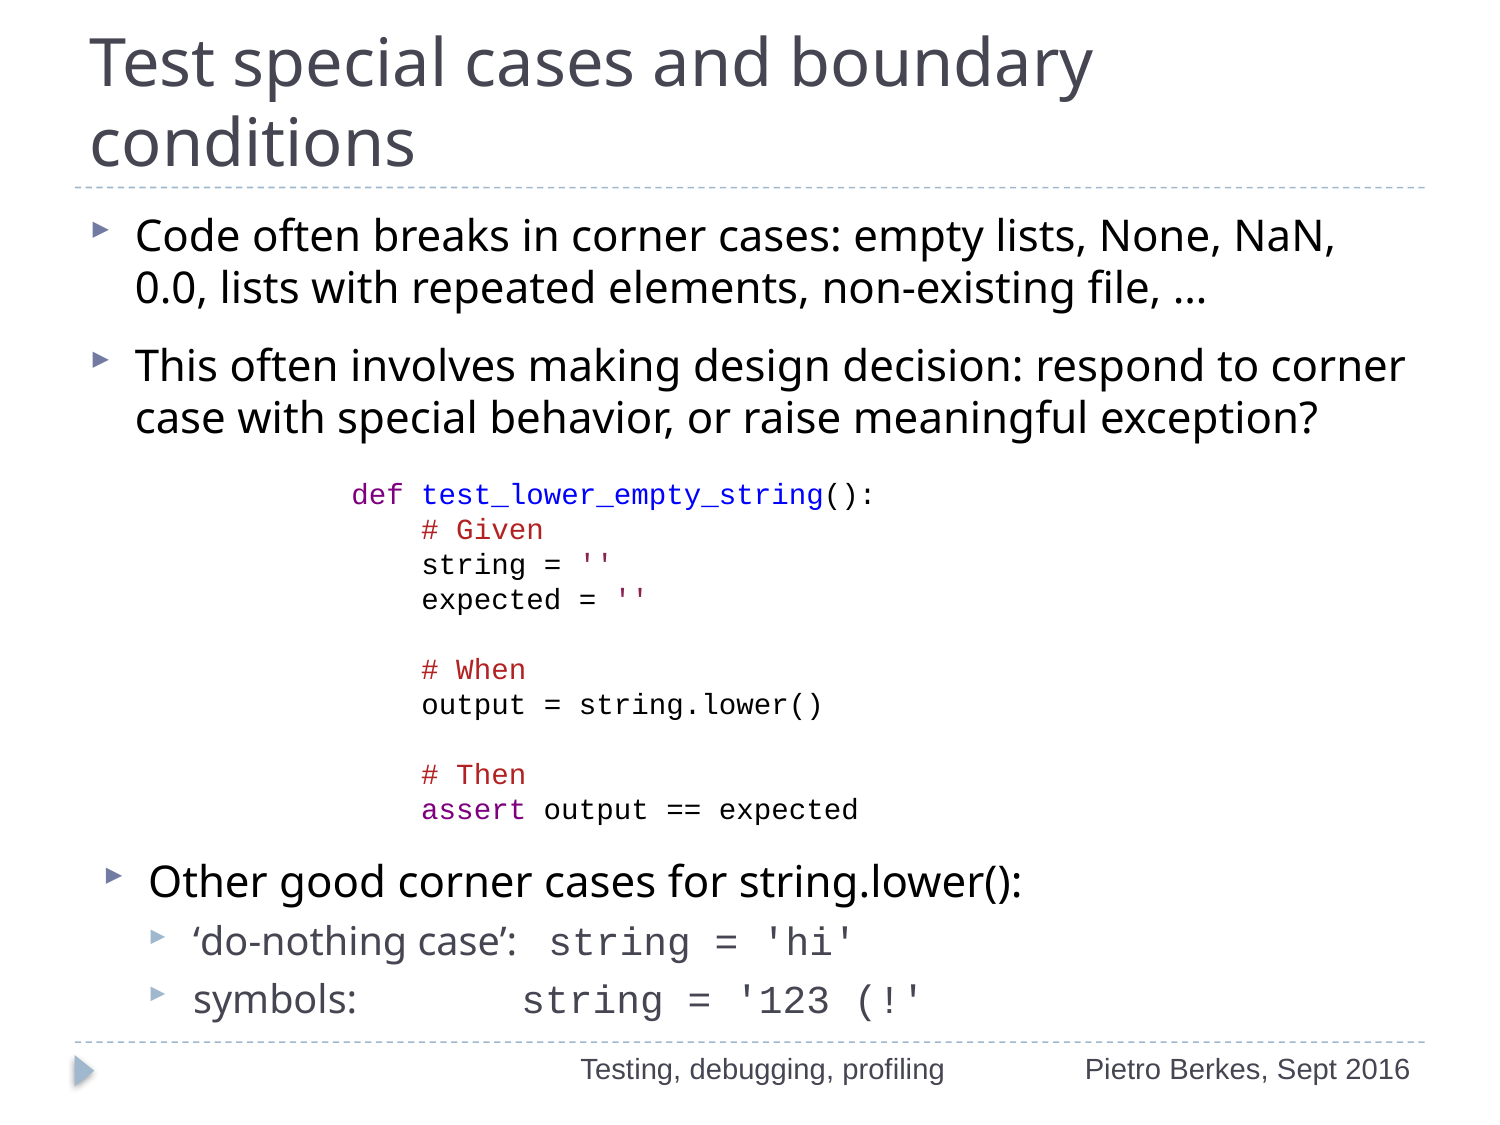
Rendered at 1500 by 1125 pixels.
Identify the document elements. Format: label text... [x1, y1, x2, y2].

text_box def test_lower_empty_string(): # Given string = '' expected = '' # When output = string.lower() # Then assert output == expected [336, 467, 1164, 845]
list Code often breaks in corner cases: empty lists, None, NaN, 0.0, lists with repeated elements, non-existing file, … This often involves making design decision: respond to corner case with special behavior, or raise meaningful exception? [75, 200, 1425, 500]
text_box Other good corner cases for string.lower(): ‘do-nothing case’: string = 'hi' symbols: string = '123 (!' [88, 845, 1439, 1047]
title Test special cases and boundary conditions [75, 24, 1425, 188]
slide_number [1050, 1042, 1426, 1103]
footer Testing, debugging, profiling [475, 1047, 1050, 1103]
